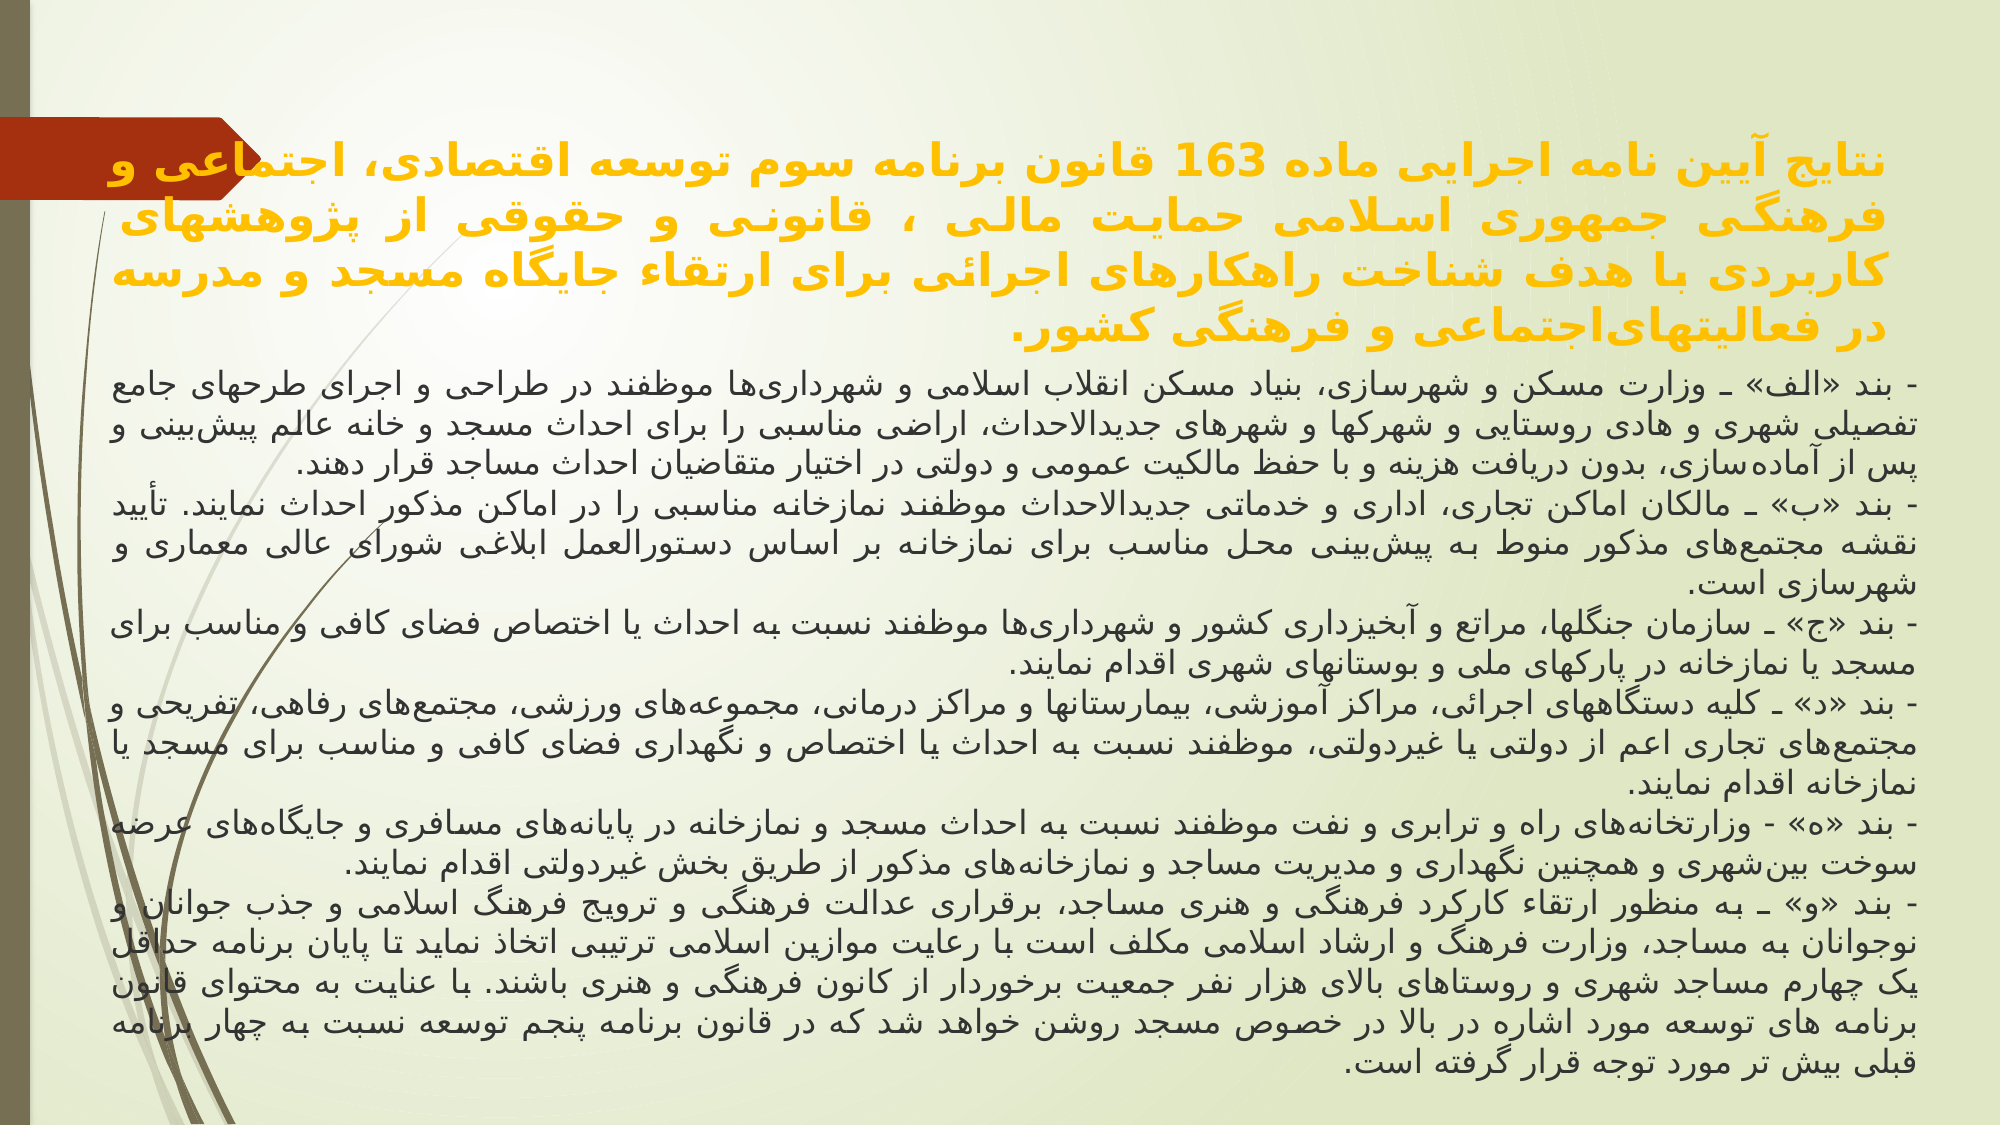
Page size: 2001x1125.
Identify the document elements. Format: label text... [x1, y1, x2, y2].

title نتایج آیین نامه اجرایی ماده 163 قانون برنامه سوم توسعه اقتصادی، اجتماعی و فرهنگی جمهوری اسلامی حمایت مالی ، قانونی و حقوقی از پژوهشهای کاربردی با هدف شناخت راهکارهای اجرائی برای ارتقاء جایگاه مسجد و مدرسه در فعالیتهای‌اجتماعی و فرهنگی کشور. [94, 122, 1904, 285]
text_box - بند «الف» ـ وزارت مسکن و شهرسازی، بنیاد مسکن انقلاب اسلامی و شهرداری‌ها موظفند در طراحی و اجرای طرحهای جامع تفصیلی شهری و هادی روستایی و شهرکها و شهرهای جدید‌الاحداث، اراضی مناسبی را برای احداث مسجد و خانه عالم پیش‌بینی و پس از آماده‌سازی، بدون دریافت هزینه و با حفظ مالکیت عمومی و دولتی در اختیار متقاضیان احداث مساجد قرار دهند. - بند «ب» ـ مالکان اماکن تجاری، اداری و خدماتی جدید‌الاحداث موظفند نمازخانه مناسبی را در اماکن مذکور احداث نمایند. تأیید نقشه مجتمع‌های مذکور منوط به پیش‌بینی محل مناسب برای نمازخانه بر اساس دستورالعمل ابلاغی شورای عالی معماری و شهرسازی است. - بند «ج» ـ سازمان جنگلها، مراتع و آبخیزداری کشور و شهرداری‌ها موظفند نسبت به احداث یا اختصاص فضای کافی و مناسب برای مسجد یا نمازخانه در پارکهای ملی و بوستانهای شهری اقدام نمایند. - بند «د» ـ کلیه دستگاههای اجرائی، مراکز آموزشی، بیمارستانها و مراکز درمانی، مجموعه‌های ورزشی، مجتمع‌های رفاهی، تفریحی و مجتمع‌های تجاری اعم از دولتی یا غیردولتی، موظفند نسبت به احداث یا اختصاص و نگهداری فضای کافی و مناسب برای مسجد یا نمازخانه اقدام نمایند. - بند «ه» - وزارتخانه‌های راه و ترابری و نفت موظفند نسبت به احداث مسجد و نمازخانه در پایانه‌های مسافری و جایگاه‌های عرضه سوخت بین‌شهری و همچنین نگهداری و مدیریت مساجد و نمازخانه‌های مذکور از طریق بخش غیردولتی اقدام نمایند. - بند «و» ـ به منظور ارتقاء کارکرد فرهنگی و هنری مساجد، برقراری عدالت فرهنگی و ترویج فرهنگ اسلامی و جذب جوانان و نوجوانان به مساجد، وزارت فرهنگ و ارشاد اسلامی مکلف است با رعایت موازین اسلامی ترتیبی اتخاذ نماید تا پایان برنامه حداقل یک چهارم مساجد شهری و روستاهای بالای هزار نفر جمعیت برخوردار از کانون فرهنگی و هنری باشند. با عنایت به محتوای قانون برنامه های توسعه مورد اشاره در بالا در خصوص مسجد روشن خواهد شد که در قانون برنامه پنجم توسعه نسبت به چهار برنامه قبلی بیش تر مورد توجه قرار گرفته است. [94, 354, 1934, 1088]
